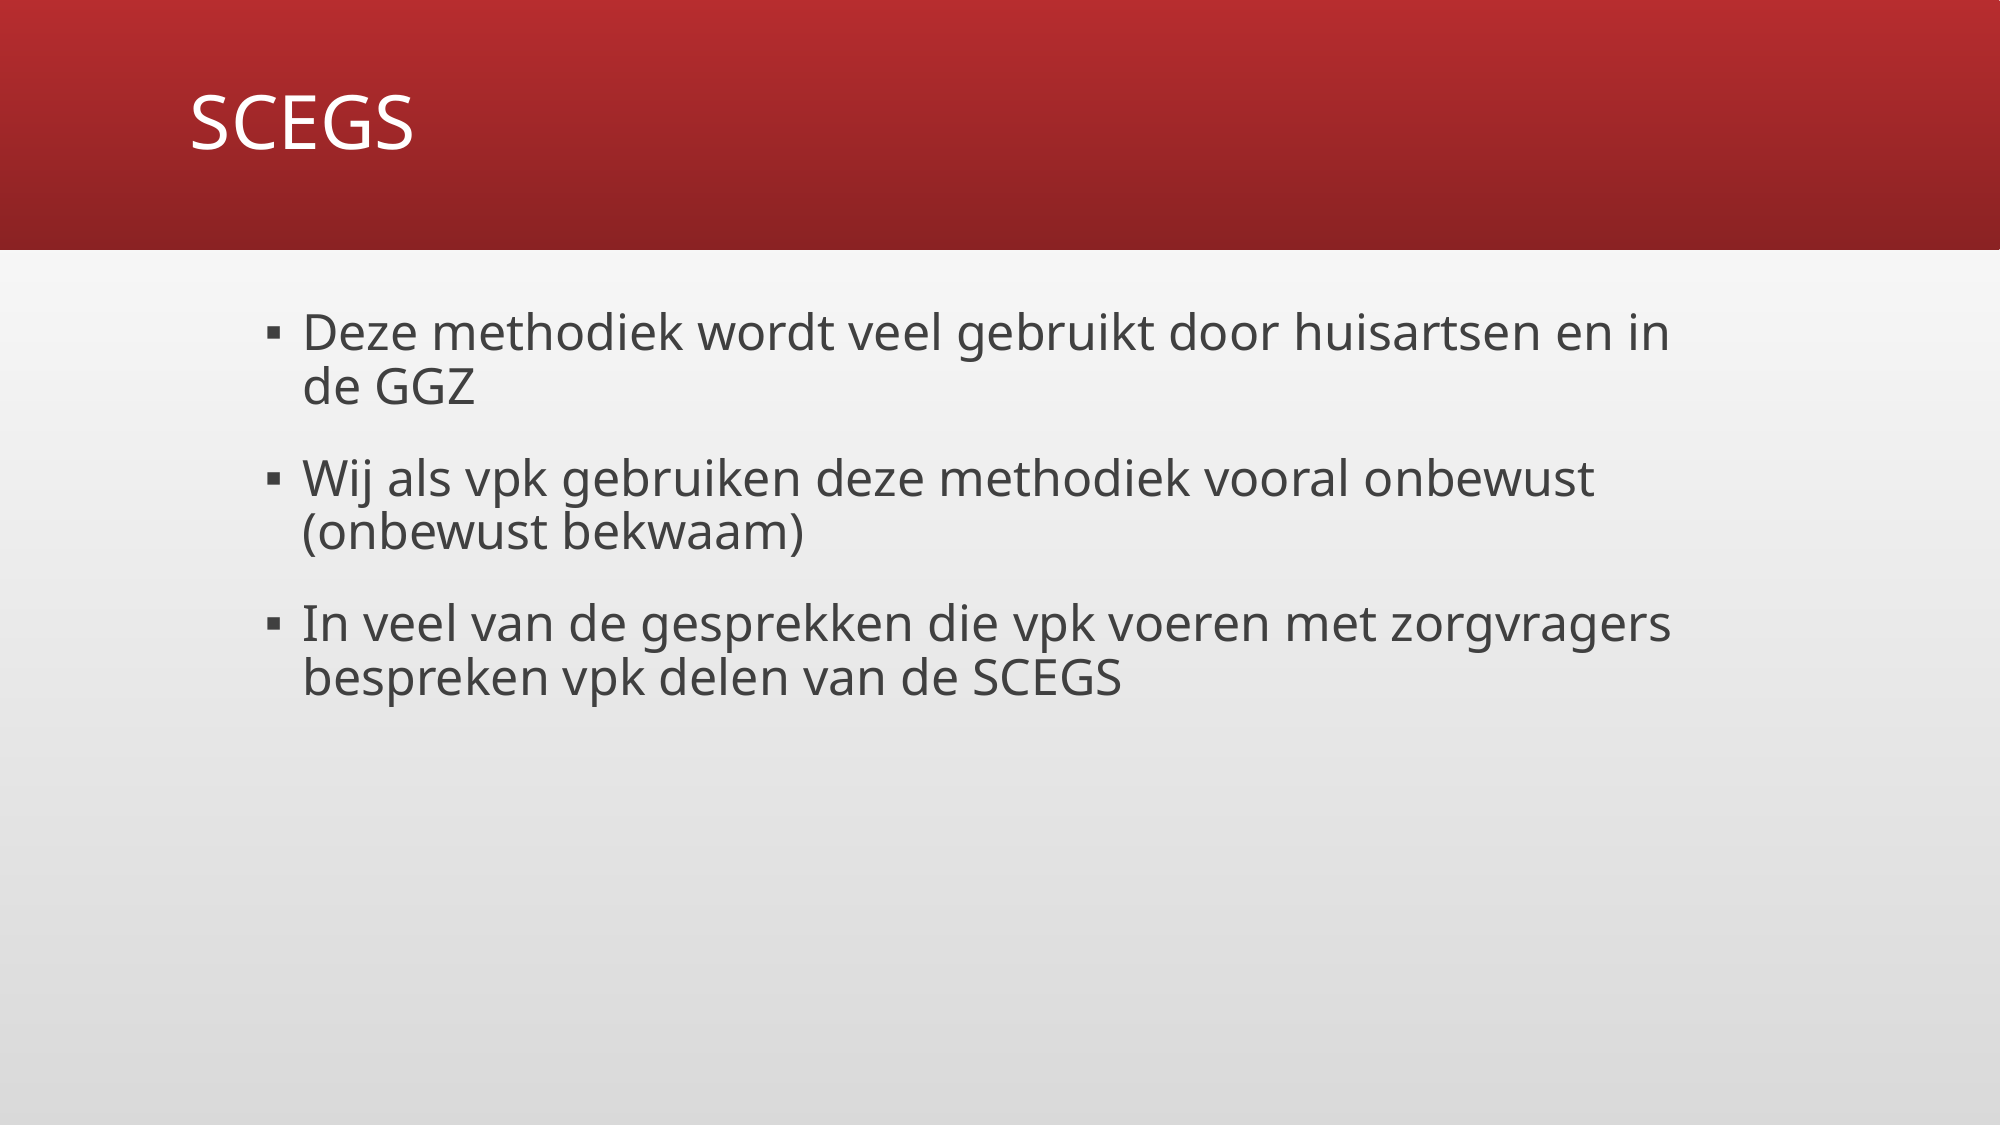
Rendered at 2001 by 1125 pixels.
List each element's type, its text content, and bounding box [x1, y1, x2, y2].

title SCEGS [174, 16, 1825, 234]
list Deze methodiek wordt veel gebruikt door huisartsen en in de GGZ Wij als vpk gebruiken deze methodiek vooral onbewust (onbewust bekwaam) In veel van de gesprekken die vpk voeren met zorgvragers bespreken vpk delen van de SCEGS [249, 299, 1750, 1050]
